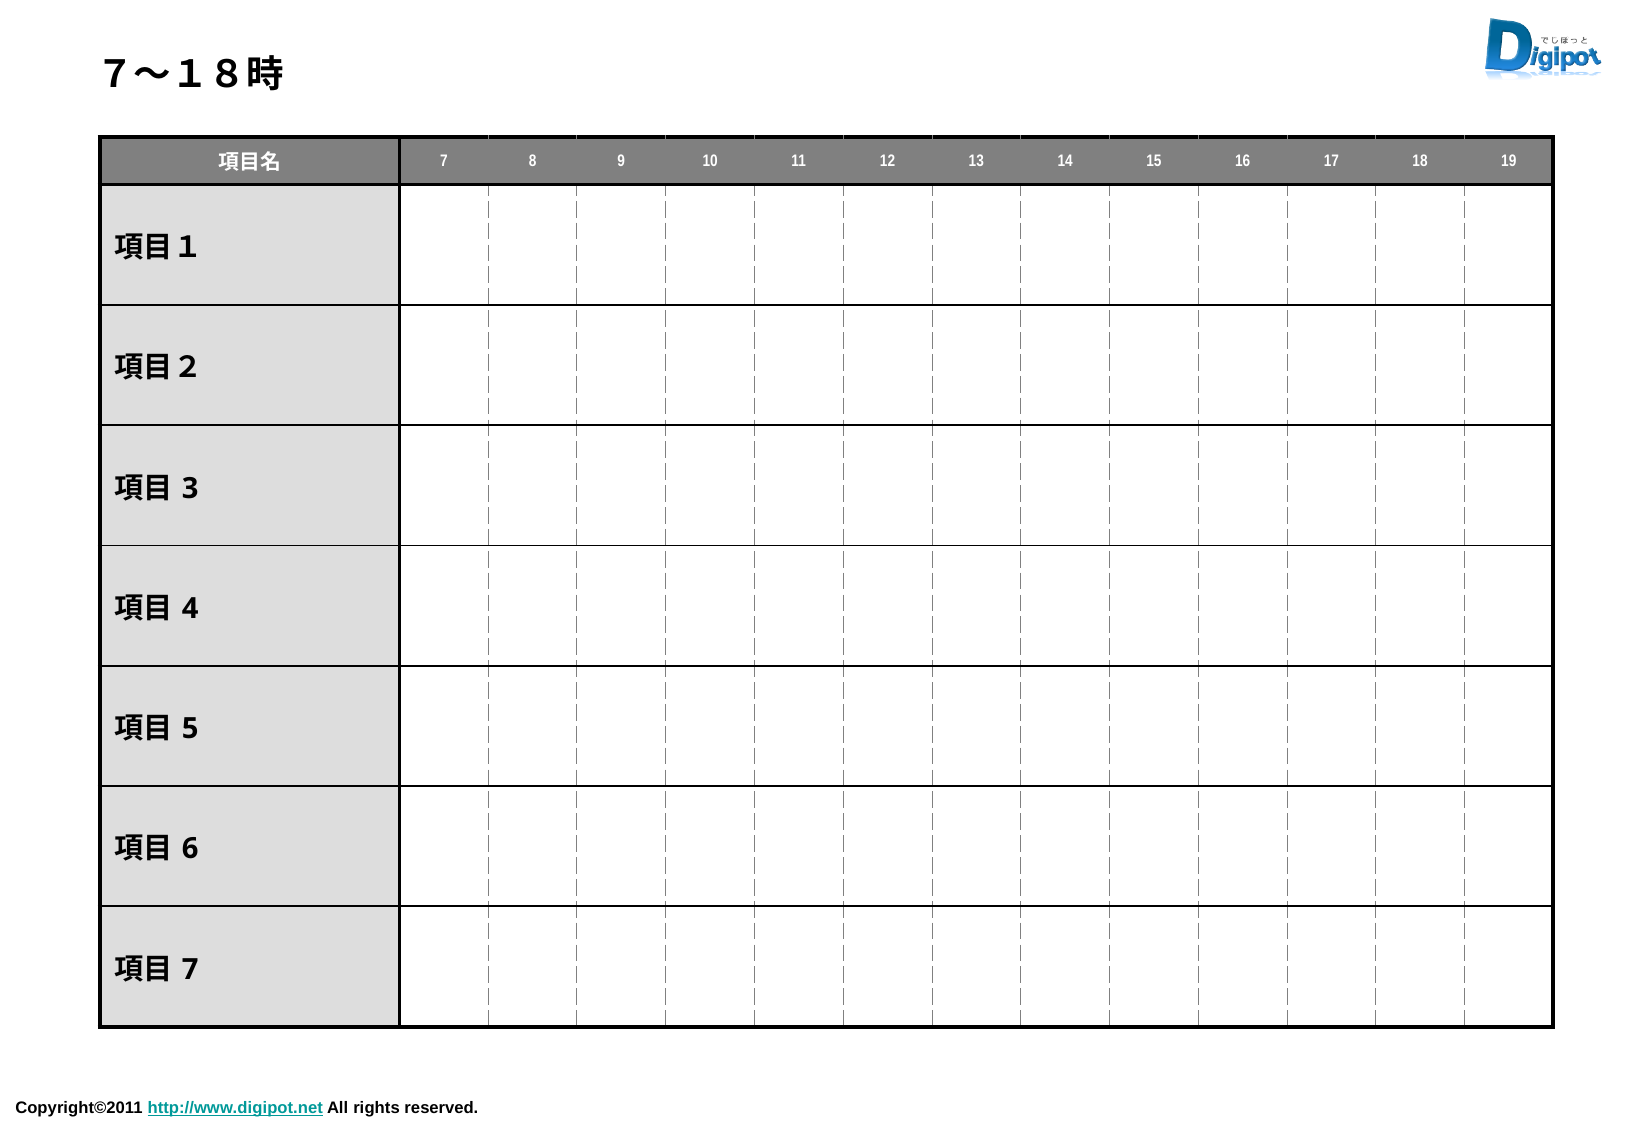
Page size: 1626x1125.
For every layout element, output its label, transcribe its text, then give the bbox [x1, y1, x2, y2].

table_cell [666, 787, 754, 905]
table_cell [932, 667, 1021, 785]
table_cell [1110, 907, 1198, 1025]
table_cell [577, 306, 666, 424]
table_cell [666, 546, 754, 665]
table_cell [1198, 306, 1287, 424]
table_cell [577, 667, 666, 785]
table_cell [843, 667, 932, 785]
table_cell [1287, 667, 1376, 785]
table_cell [1021, 186, 1110, 304]
table_cell [843, 787, 932, 905]
picture [1485, 18, 1602, 82]
table_cell [1376, 186, 1465, 304]
table_header 15 [1110, 139, 1198, 183]
table_cell [488, 546, 577, 665]
table_cell [1198, 186, 1287, 304]
table_cell [1376, 426, 1465, 545]
table_cell [1465, 426, 1551, 545]
table_cell [1021, 907, 1110, 1025]
table_cell [932, 426, 1021, 545]
table_cell [932, 546, 1021, 665]
table_cell [488, 787, 577, 905]
table_cell [577, 186, 666, 304]
table_cell [1198, 426, 1287, 545]
table_cell [1287, 907, 1376, 1025]
table_cell [1021, 546, 1110, 665]
table_cell [1287, 186, 1376, 304]
table_cell [932, 186, 1021, 304]
table_cell [1198, 907, 1287, 1025]
table_cell [754, 306, 843, 424]
table_header 10 [666, 139, 754, 183]
text_box ７～１８時 [81, 42, 337, 103]
table_cell [1021, 787, 1110, 905]
table_cell [754, 186, 843, 304]
table_cell [1465, 546, 1551, 665]
table_cell [843, 426, 932, 545]
table_cell [754, 667, 843, 785]
table_cell [1110, 546, 1198, 665]
table_cell [401, 546, 488, 665]
table_cell [577, 787, 666, 905]
table_cell [401, 907, 488, 1025]
table_cell [754, 907, 843, 1025]
table_cell [666, 186, 754, 304]
table_cell [1198, 667, 1287, 785]
table_header 16 [1198, 139, 1287, 183]
table_cell 項目7 [102, 907, 398, 1025]
table_cell [1376, 546, 1465, 665]
table_cell [401, 306, 488, 424]
table_cell [1110, 186, 1198, 304]
table_header 14 [1021, 139, 1110, 183]
table_cell 項目3 [102, 426, 398, 545]
table_cell 項目２ [102, 306, 398, 424]
table_header 9 [577, 139, 666, 183]
table_cell [1110, 787, 1198, 905]
table_cell [1021, 667, 1110, 785]
table_cell [1287, 787, 1376, 905]
table_cell [1465, 667, 1551, 785]
table_cell [401, 787, 488, 905]
table_cell [1287, 306, 1376, 424]
table_cell [488, 907, 577, 1025]
table_header 11 [754, 139, 843, 183]
table_cell [1287, 426, 1376, 545]
table_cell [754, 426, 843, 545]
table_cell 項目4 [102, 546, 398, 665]
table_cell 項目１ [102, 186, 398, 304]
table_header 8 [488, 139, 577, 183]
table_cell [401, 667, 488, 785]
table_header 19 [1465, 139, 1551, 183]
table_cell [843, 186, 932, 304]
table_cell [754, 546, 843, 665]
table_cell [666, 426, 754, 545]
table_cell [932, 907, 1021, 1025]
table_cell [843, 546, 932, 665]
table_cell [1110, 426, 1198, 545]
table_cell [932, 787, 1021, 905]
table_cell [932, 306, 1021, 424]
table_header 18 [1376, 139, 1465, 183]
table_header 項目名 [102, 139, 398, 183]
table_cell [577, 907, 666, 1025]
table_cell [1465, 907, 1551, 1025]
table_cell [488, 186, 577, 304]
table_cell [1376, 787, 1465, 905]
table_cell [401, 426, 488, 545]
table_cell [666, 306, 754, 424]
table_cell [1376, 667, 1465, 785]
table_cell [1110, 306, 1198, 424]
table_cell 項目6 [102, 787, 398, 905]
table_cell [488, 426, 577, 545]
table_cell [843, 907, 932, 1025]
table_cell [666, 907, 754, 1025]
table_cell [1465, 787, 1551, 905]
table_cell [488, 306, 577, 424]
table_cell [1465, 186, 1551, 304]
table_cell [1287, 546, 1376, 665]
table_cell [843, 306, 932, 424]
table_header 13 [932, 139, 1021, 183]
table_cell [577, 546, 666, 665]
table_cell [577, 426, 666, 545]
table_cell [1021, 306, 1110, 424]
table_cell [1198, 787, 1287, 905]
table_cell [1465, 306, 1551, 424]
table_cell [1198, 546, 1287, 665]
table_cell [1376, 907, 1465, 1025]
table_header 12 [843, 139, 932, 183]
table_cell [1110, 667, 1198, 785]
table_cell [488, 667, 577, 785]
table_cell 項目5 [102, 667, 398, 785]
table_header 7 [401, 139, 488, 183]
table_cell [1376, 306, 1465, 424]
table_cell [1021, 426, 1110, 545]
table_cell [666, 667, 754, 785]
table_header 17 [1287, 139, 1376, 183]
table_cell [401, 186, 488, 304]
table_cell [754, 787, 843, 905]
